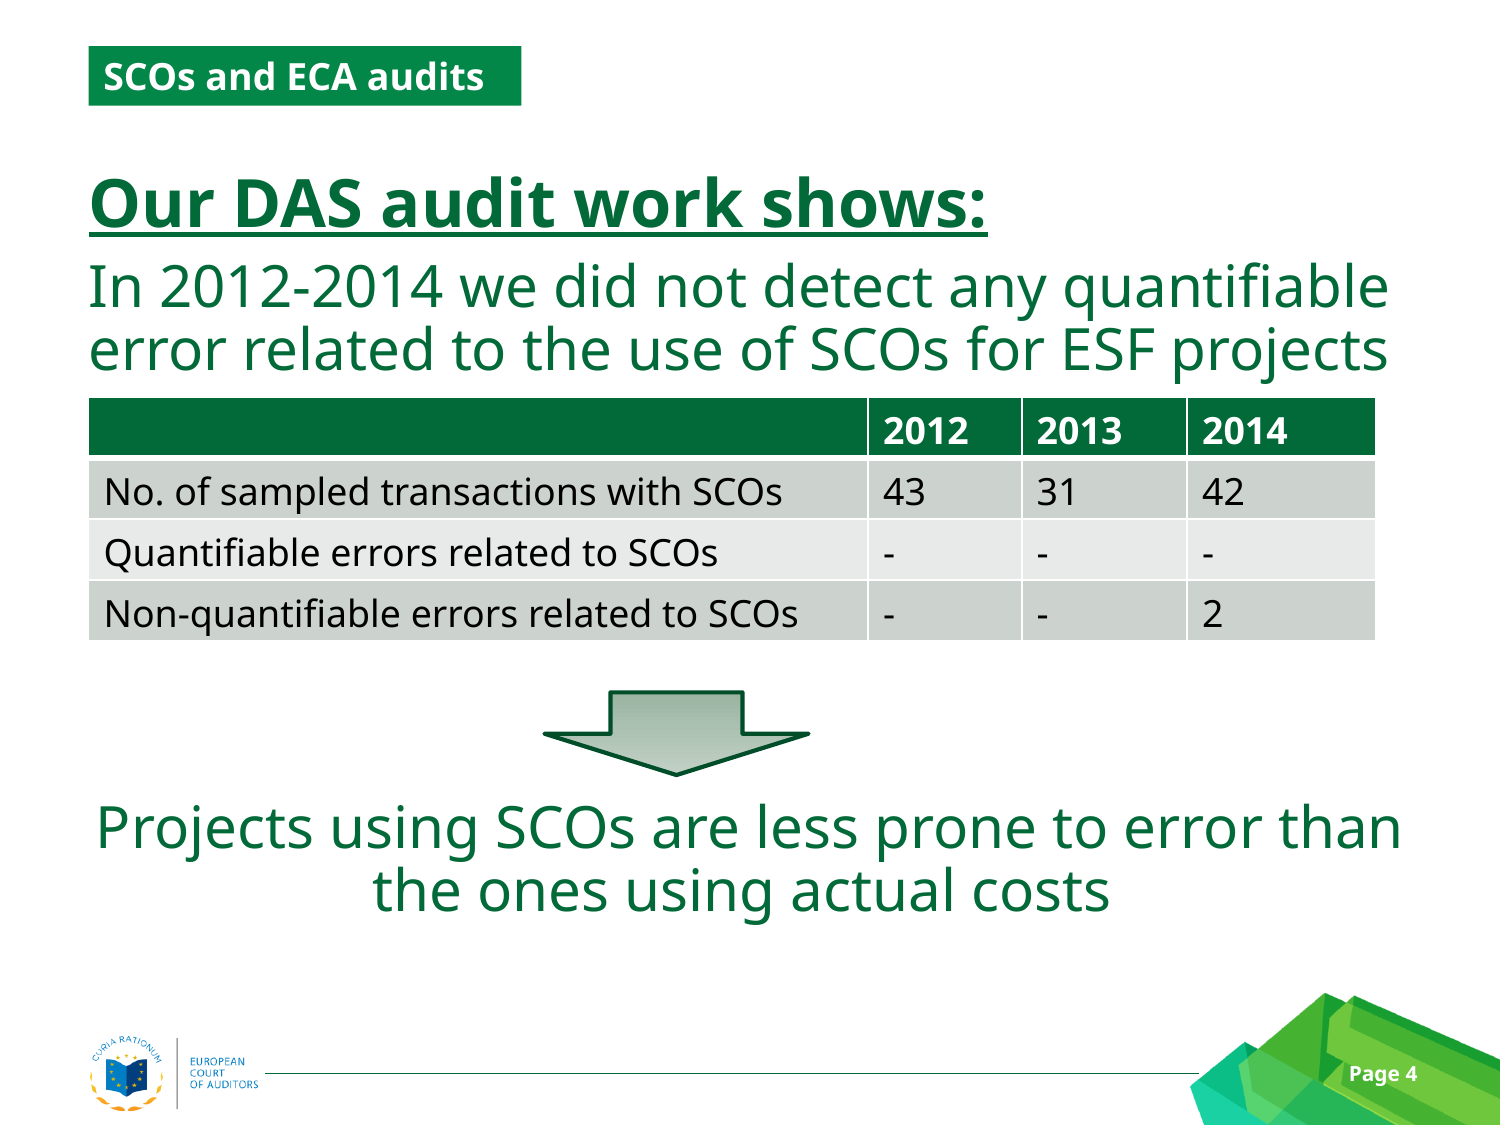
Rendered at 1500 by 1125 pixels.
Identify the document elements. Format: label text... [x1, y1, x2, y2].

table_header 2014 [1188, 398, 1375, 455]
picture [1175, 987, 1500, 1125]
table_header 2012 [869, 398, 1021, 455]
table_header 2013 [1023, 398, 1186, 455]
table_header [89, 398, 867, 455]
table_cell Quantifiable errors related to SCOs [89, 520, 867, 579]
table_cell - [869, 581, 1021, 640]
table_cell Non-quantifiable errors related to SCOs [89, 581, 867, 640]
table_cell - [869, 520, 1021, 579]
table_cell - [1023, 520, 1186, 579]
table_cell 2 [1188, 581, 1375, 640]
table_cell 42 [1188, 461, 1375, 518]
text_box [542, 690, 811, 778]
table_cell - [1188, 520, 1375, 579]
slide_number Page 4 [1122, 1053, 1418, 1095]
text_box SCOs and ECA audits [88, 46, 522, 106]
table_cell 43 [869, 461, 1021, 518]
list Our DAS audit work shows: In 2012-2014 we did not detect any quantifiable error related to the use of SCOs for ESF projects Projects using SCOs are less prone to error than the ones using actual costs [88, 160, 1412, 976]
table_cell - [1023, 581, 1186, 640]
table_cell 31 [1023, 461, 1186, 518]
picture [82, 1028, 265, 1118]
table_cell No. of sampled transactions with SCOs [89, 461, 867, 518]
